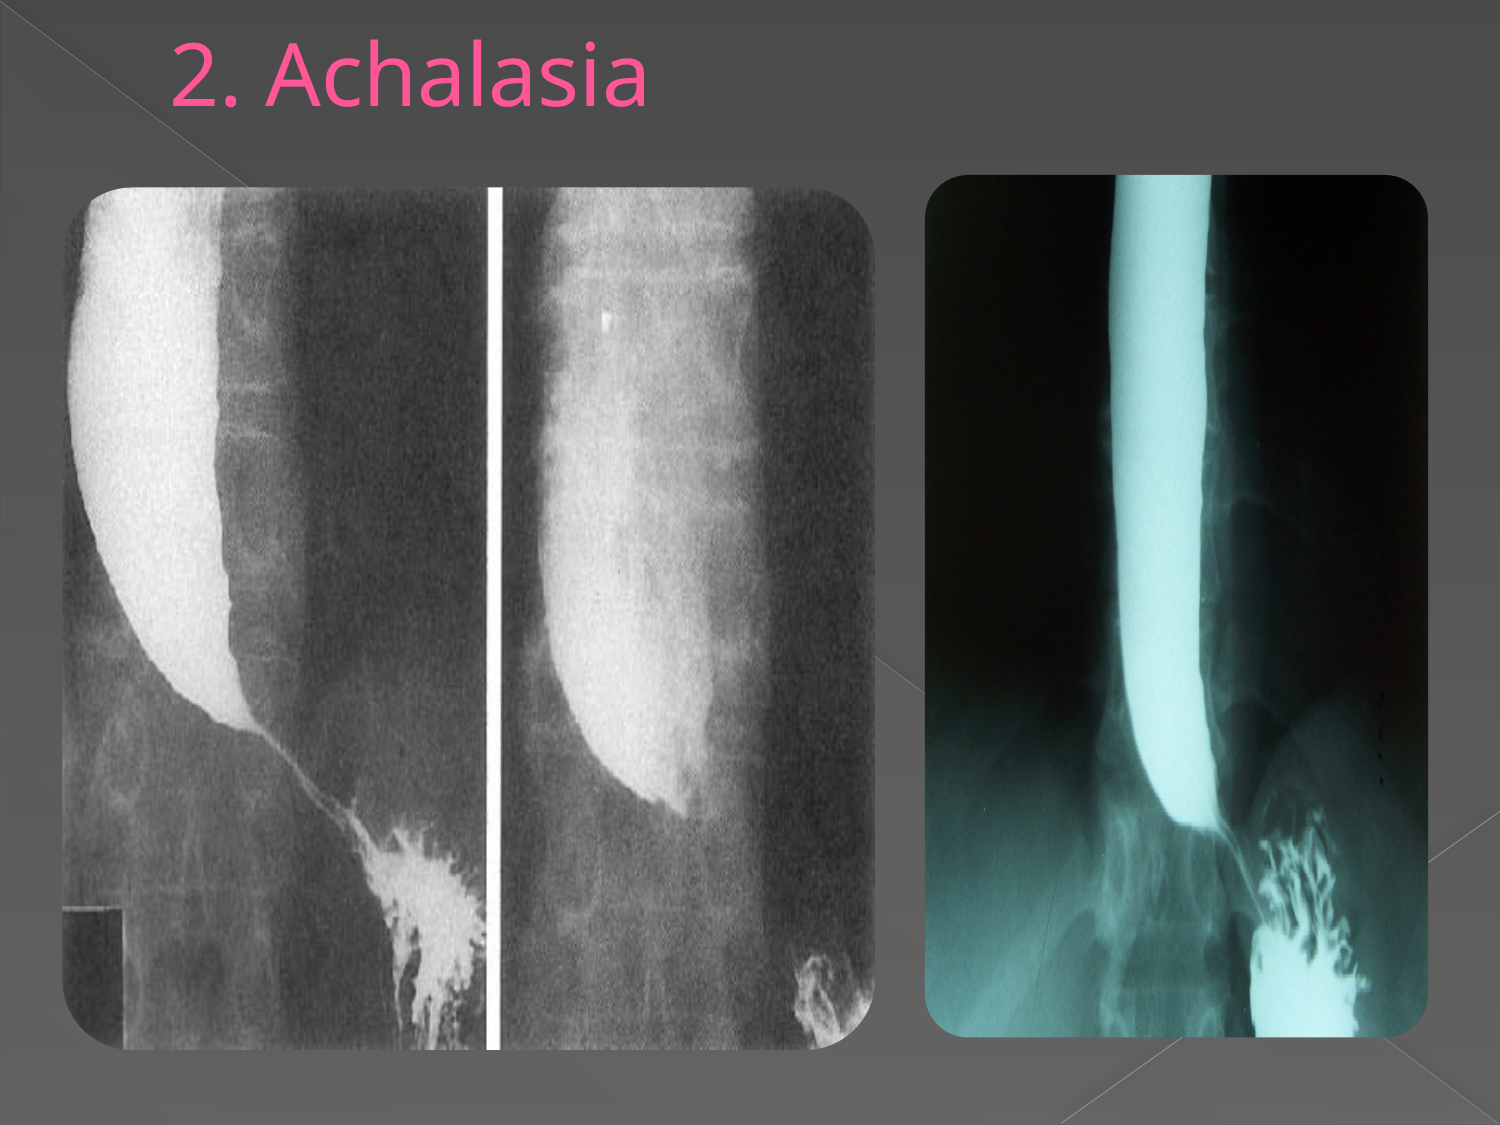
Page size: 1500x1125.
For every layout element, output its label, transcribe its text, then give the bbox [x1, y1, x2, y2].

title 2. Achalasia [75, 0, 1425, 144]
picture [62, 187, 876, 1051]
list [924, 174, 1429, 1038]
